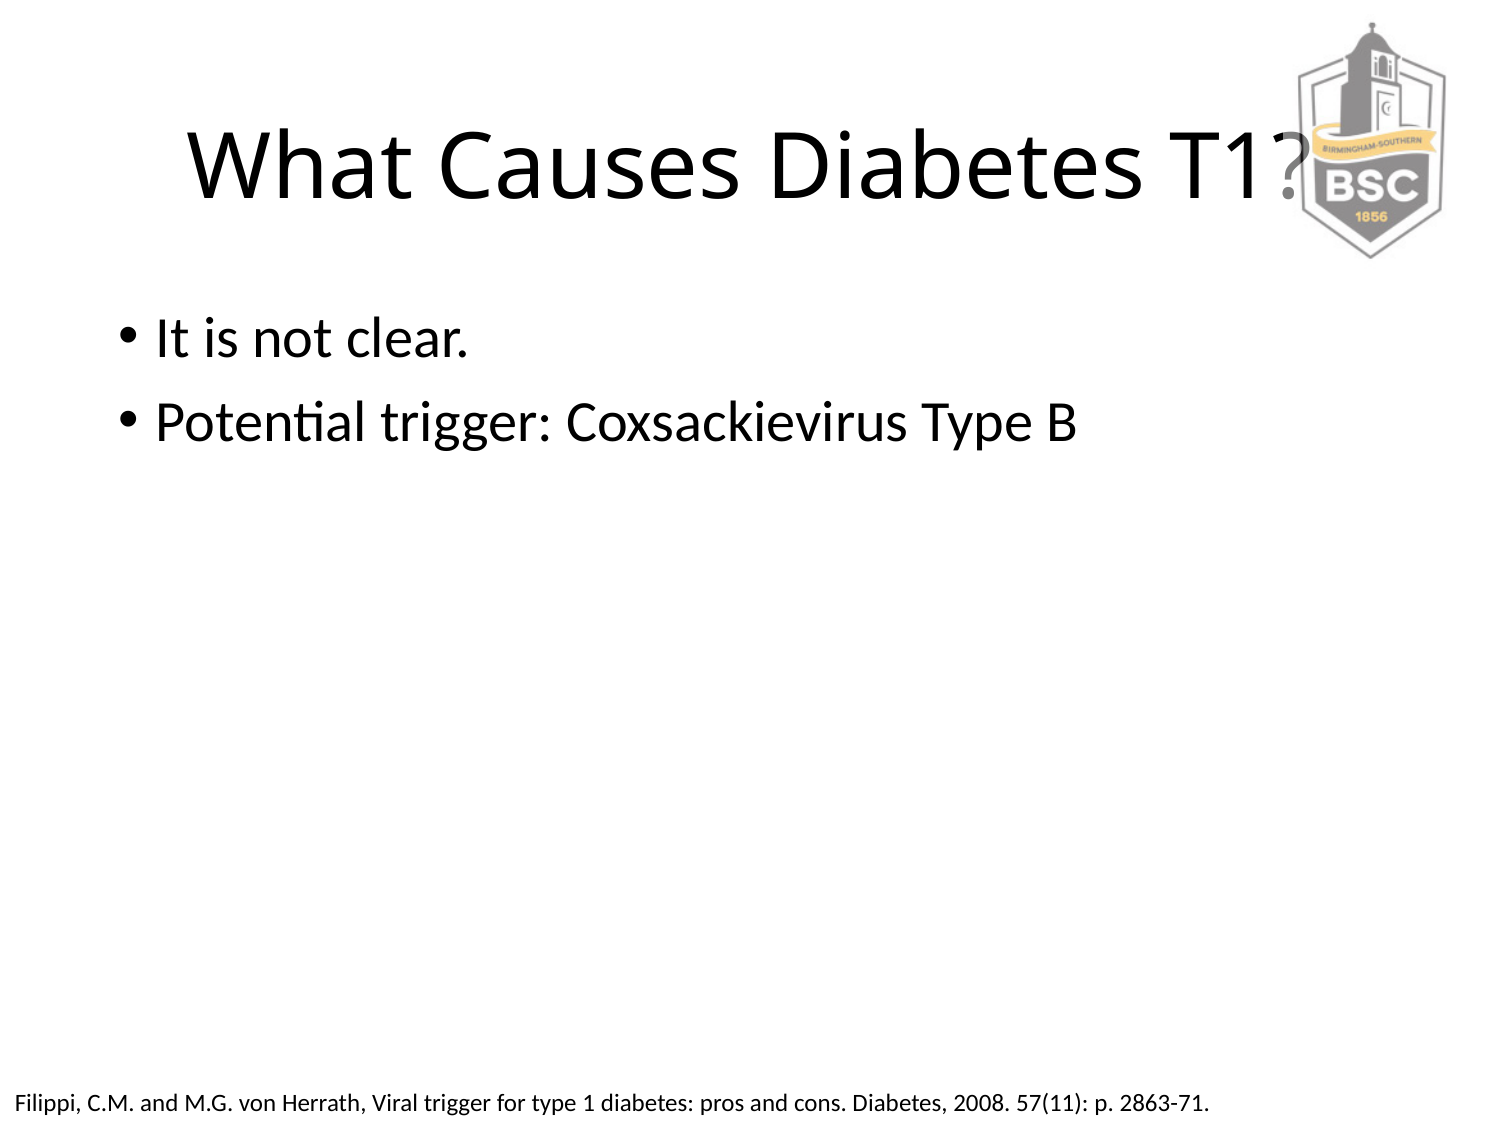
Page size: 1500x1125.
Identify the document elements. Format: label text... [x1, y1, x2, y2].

list It is not clear. Potential trigger: Coxsackievirus Type B [103, 299, 1397, 1014]
picture [1283, 14, 1461, 269]
title What Causes Diabetes T1? [103, 59, 1397, 278]
text_box Filippi, C.M. and M.G. von Herrath, Viral trigger for type 1 diabetes: pros and cons. Diabetes, 2008. 57(11): p. 2863-71. [0, 1079, 1262, 1125]
